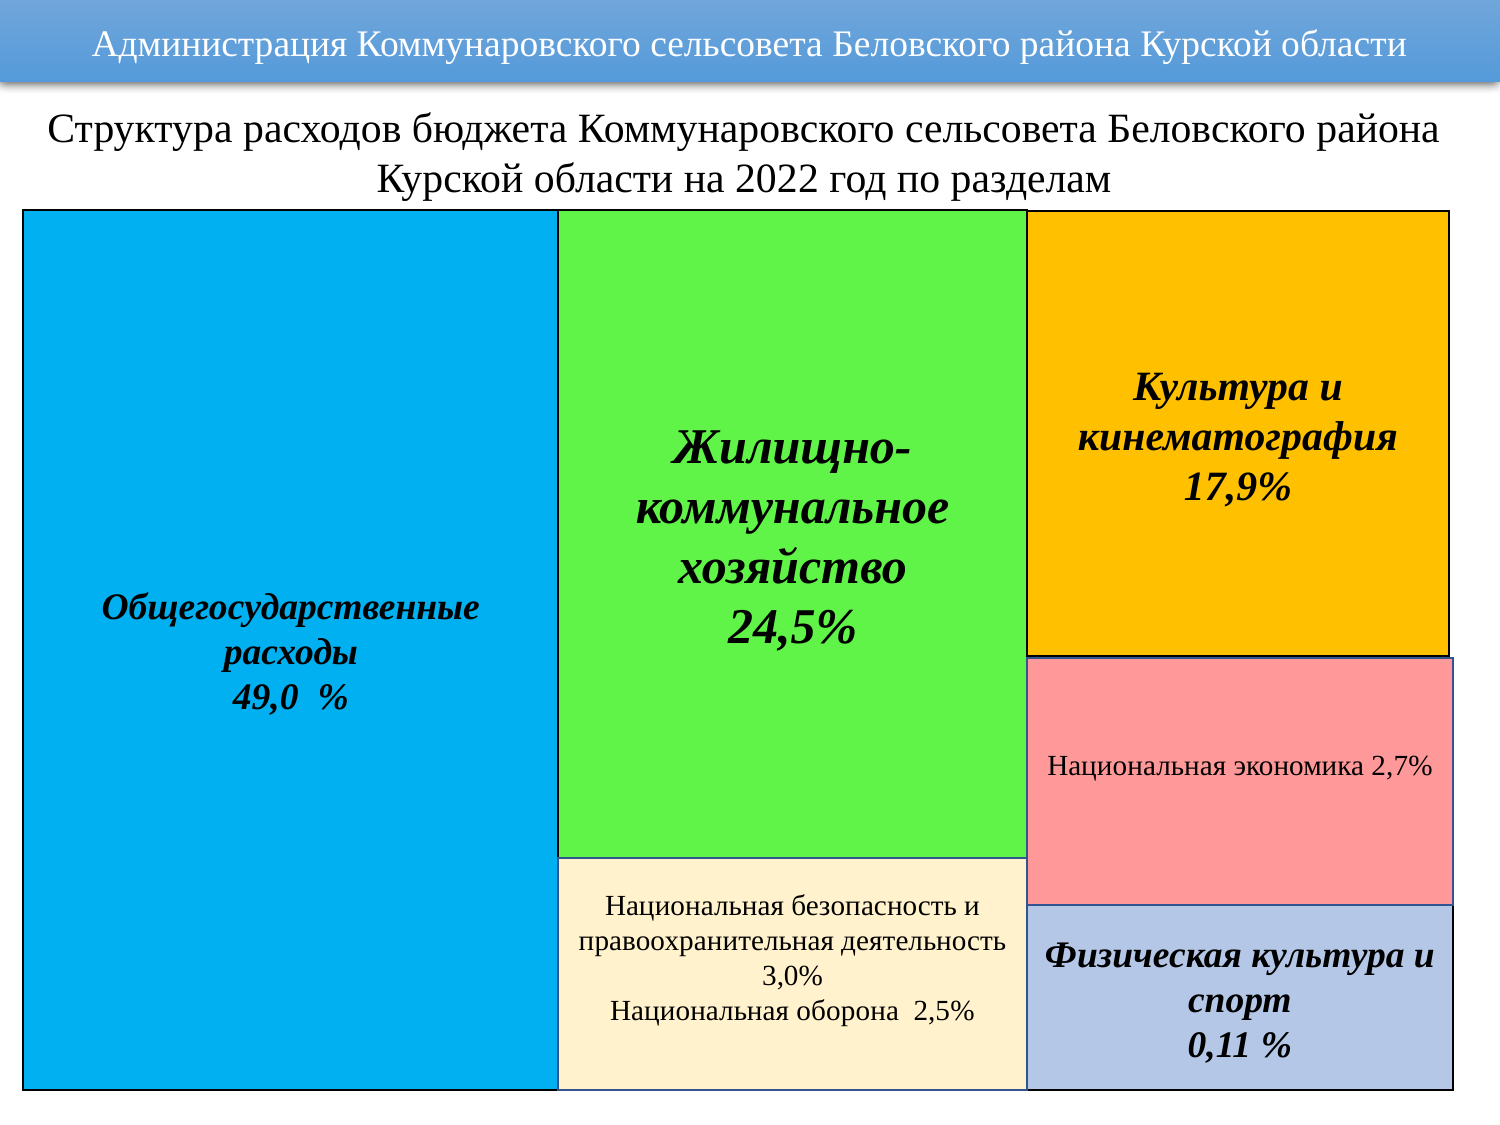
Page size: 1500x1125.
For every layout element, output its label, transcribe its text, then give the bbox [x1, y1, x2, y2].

text_box Национальная экономика 2,7% [1026, 657, 1454, 906]
text_box Национальная безопасность и правоохранительная деятельность 3,0% Национальная оборона 2,5% [557, 857, 1028, 1091]
text_box Общегосударственные расходы 49,0 % [22, 209, 559, 1091]
text_box Жилищно-коммунальное хозяйство 24,5% [559, 209, 1028, 857]
text_box Культура и кинематография 17,9% [1026, 210, 1450, 657]
text_box Структура расходов бюджета Коммунаровского сельсовета Беловского района Курской области на 2022 год по разделам [17, 93, 1471, 209]
text_box Администрация Коммунаровского сельсовета Беловского района Курской области [0, 0, 1500, 82]
text_box Физическая культура и спорт 0,11 % [1028, 906, 1454, 1091]
